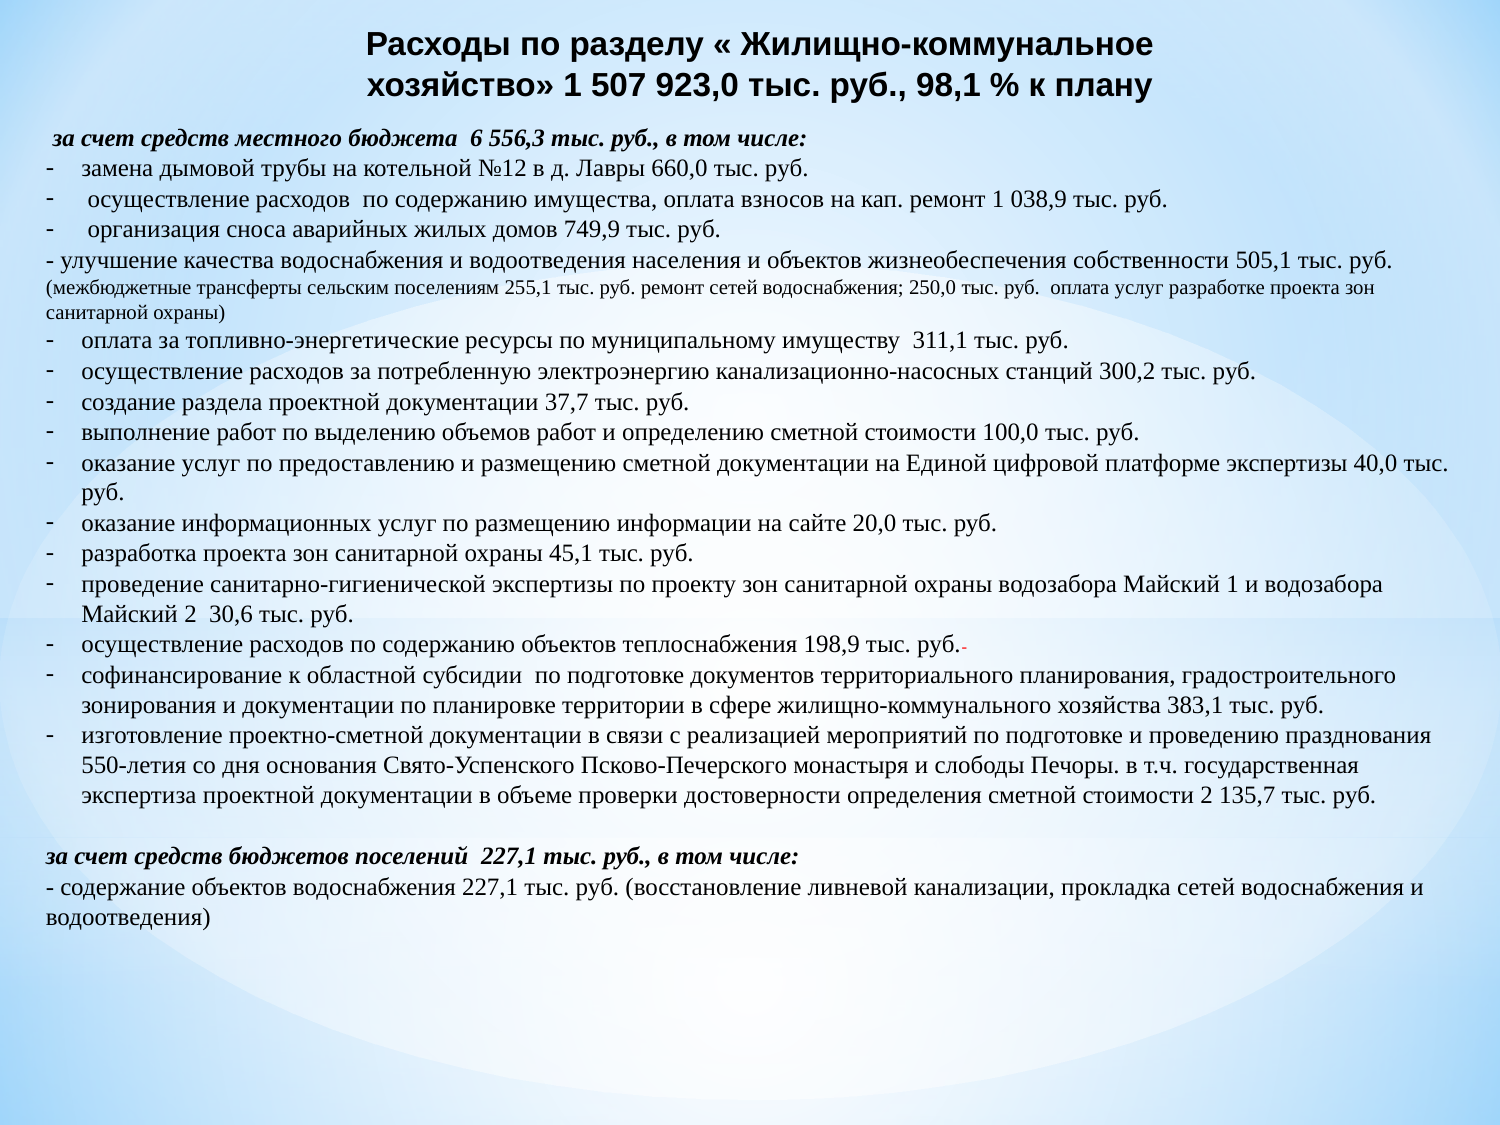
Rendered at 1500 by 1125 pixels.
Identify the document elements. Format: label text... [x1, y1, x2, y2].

text_box Расходы по разделу « Жилищно-коммунальное хозяйство» 1 507 923,0 тыс. руб., 98,1 % к плану [73, 14, 1456, 111]
text_box за счет средств местного бюджета 6 556,3 тыс. руб., в том числе: замена дымовой трубы на котельной №12 в д. Лавры 660,0 тыс. руб. осуществление расходов по содержанию имущества, оплата взносов на кап. ремонт 1 038,9 тыс. руб. организация сноса аварийных жилых домов 749,9 тыс. руб. - улучшение качества водоснабжения и водоотведения населения и объектов жизнеобеспечения собственности 505,1 тыс. руб. (межбюджетные трансферты сельским поселениям 255,1 тыс. руб. ремонт сетей водоснабжения; 250,0 тыс. руб. оплата услуг разработке проекта зон санитарной охраны) оплата за топливно-энергетические ресурсы по муниципальному имуществу 311,1 тыс. руб. осуществление расходов за потребленную электроэнергию канализационно-насосных станций 300,2 тыс. руб. создание раздела проектной документации 37,7 тыс. руб. выполнение работ по выделению объемов работ и определению сметной стоимости 100,0 тыс. руб. оказание услуг по предоставлению и размещению сметной документации на Единой цифровой платформе экспертизы 40,0 тыс. руб. оказание информационных услуг по размещению информации на сайте 20,0 тыс. руб. разработка проекта зон санитарной охраны 45,1 тыс. руб. проведение санитарно-гигиенической экспертизы по проекту зон санитарной охраны водозабора Майский 1 и водозабора Майский 2 30,6 тыс. руб. осуществление расходов по содержанию объектов теплоснабжения 198,9 тыс. руб.- софинансирование к областной субсидии по подготовке документов территориального планирования, градостроительного зонирования и документации по планировке территории в сфере жилищно-коммунального хозяйства 383,1 тыс. руб. изготовление проектно-сметной документации в связи с реализацией мероприятий по подготовке и проведению празднования 550-летия со дня основания Свято-Успенского Псково-Печерского монастыря и слободы Печоры. в т.ч. государственная экспертиза проектной документации в объеме проверки достоверности определения сметной стоимости 2 135,7 тыс. руб. за счет средств бюджетов поселений 227,1 тыс. руб., в том числе: - содержание объектов водоснабжения 227,1 тыс. руб. (восстановление ливневой канализации, прокладка сетей водоснабжения и водоотведения) [31, 113, 1473, 938]
